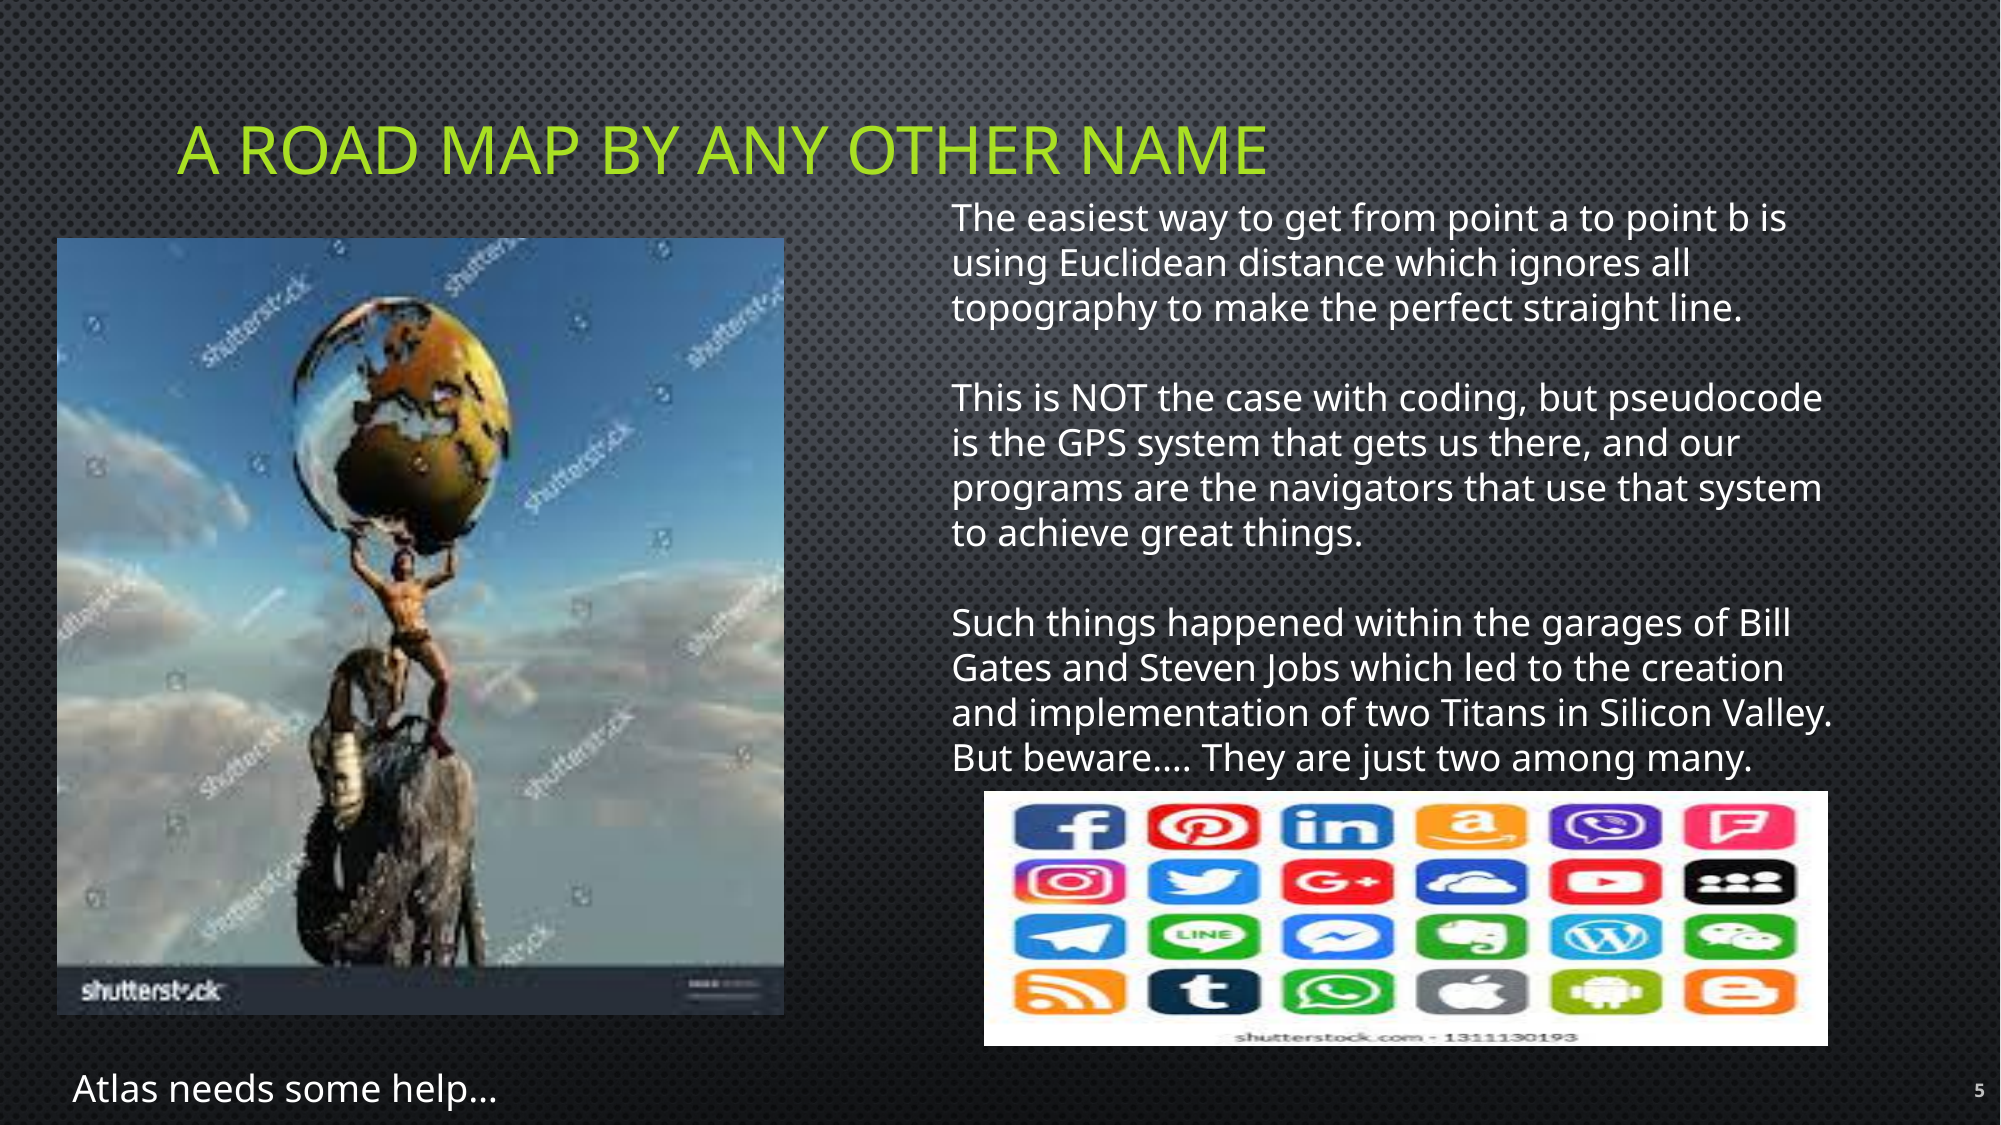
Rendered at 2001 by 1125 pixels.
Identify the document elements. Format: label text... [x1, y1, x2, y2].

slide_number 5 [1909, 1061, 2000, 1122]
picture [984, 791, 1828, 1047]
text_box The easiest way to get from point a to point b is using Euclidean distance which ignores all topography to make the perfect straight line. This is NOT the case with coding, but pseudocode is the GPS system that gets us there, and our programs are the navigators that use that system to achieve great things. Such things happened within the garages of Bill Gates and Steven Jobs which led to the creation and implementation of two Titans in Silicon Valley. But beware…. They are just two among many. [936, 186, 1874, 786]
text_box Atlas needs some help… [57, 1057, 784, 1118]
title A Road Map by any other name [162, 39, 1888, 257]
picture [57, 238, 784, 1015]
